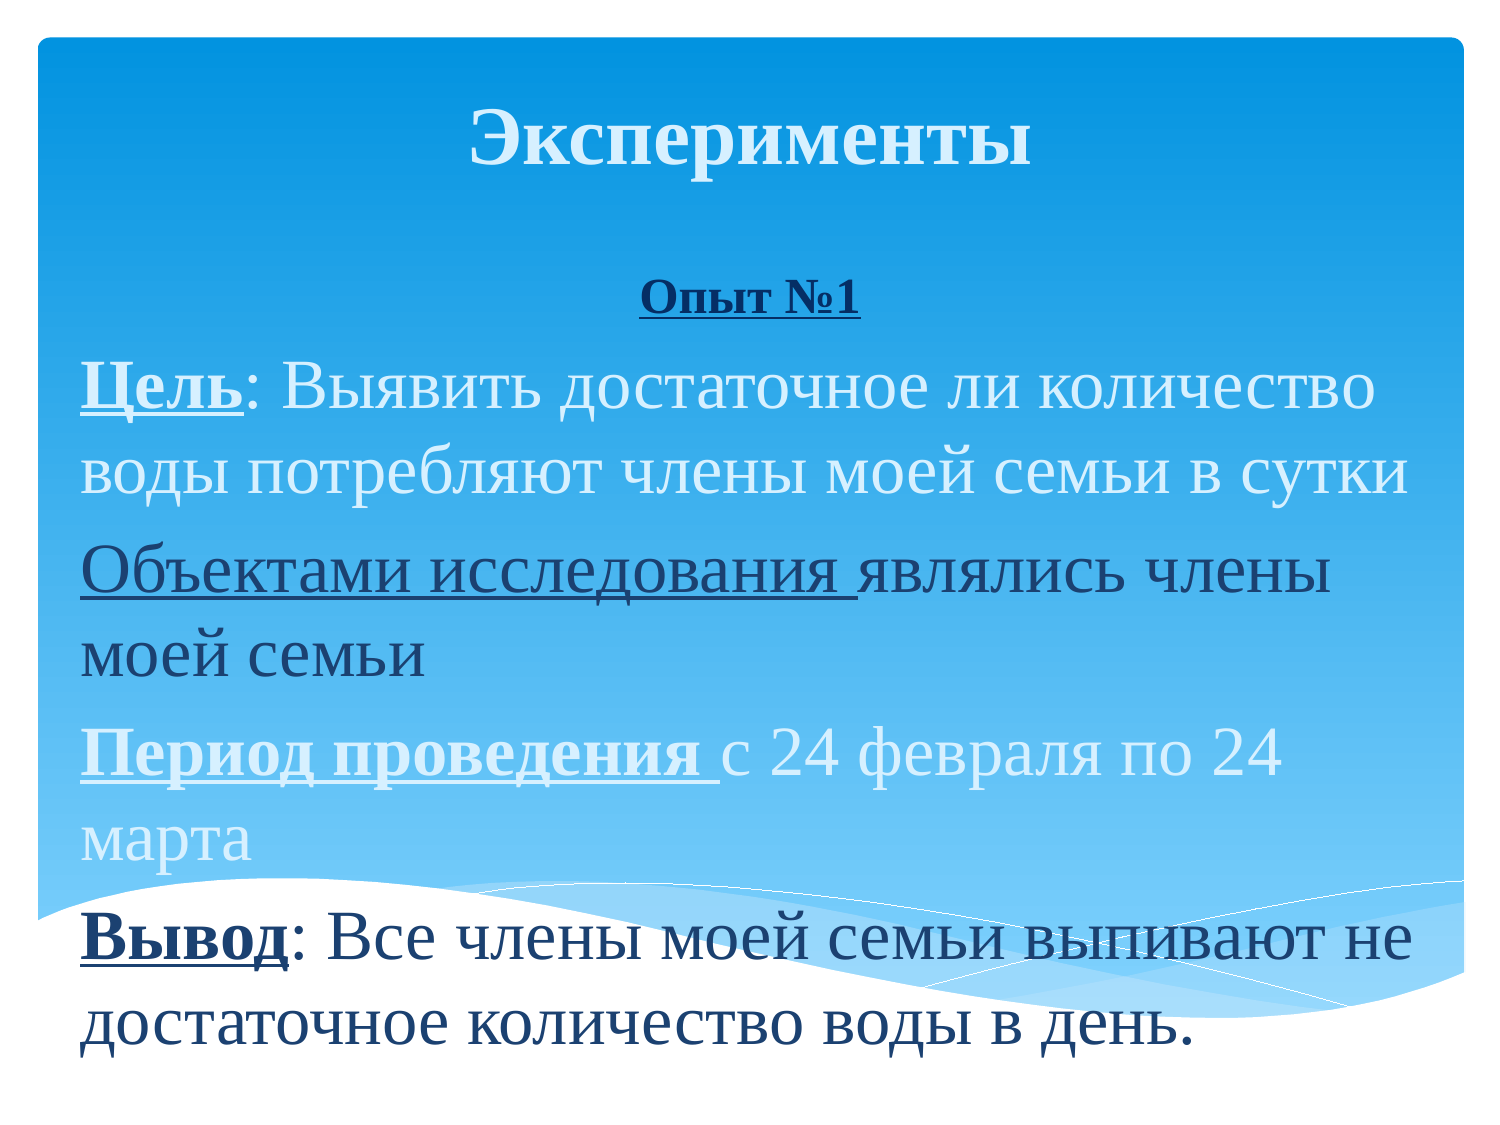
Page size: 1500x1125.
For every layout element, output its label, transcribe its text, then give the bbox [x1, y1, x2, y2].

title Эксперименты [112, 42, 1388, 255]
subtitle Опыт №1 Цель: Выявить достаточное ли количество воды потребляют члены моей семьи в сутки Объектами исследования являлись члены моей семьи Период проведения с 24 февраля по 24 марта Вывод: Все члены моей семьи выпивают не достаточное количество воды в день. [64, 255, 1436, 1083]
